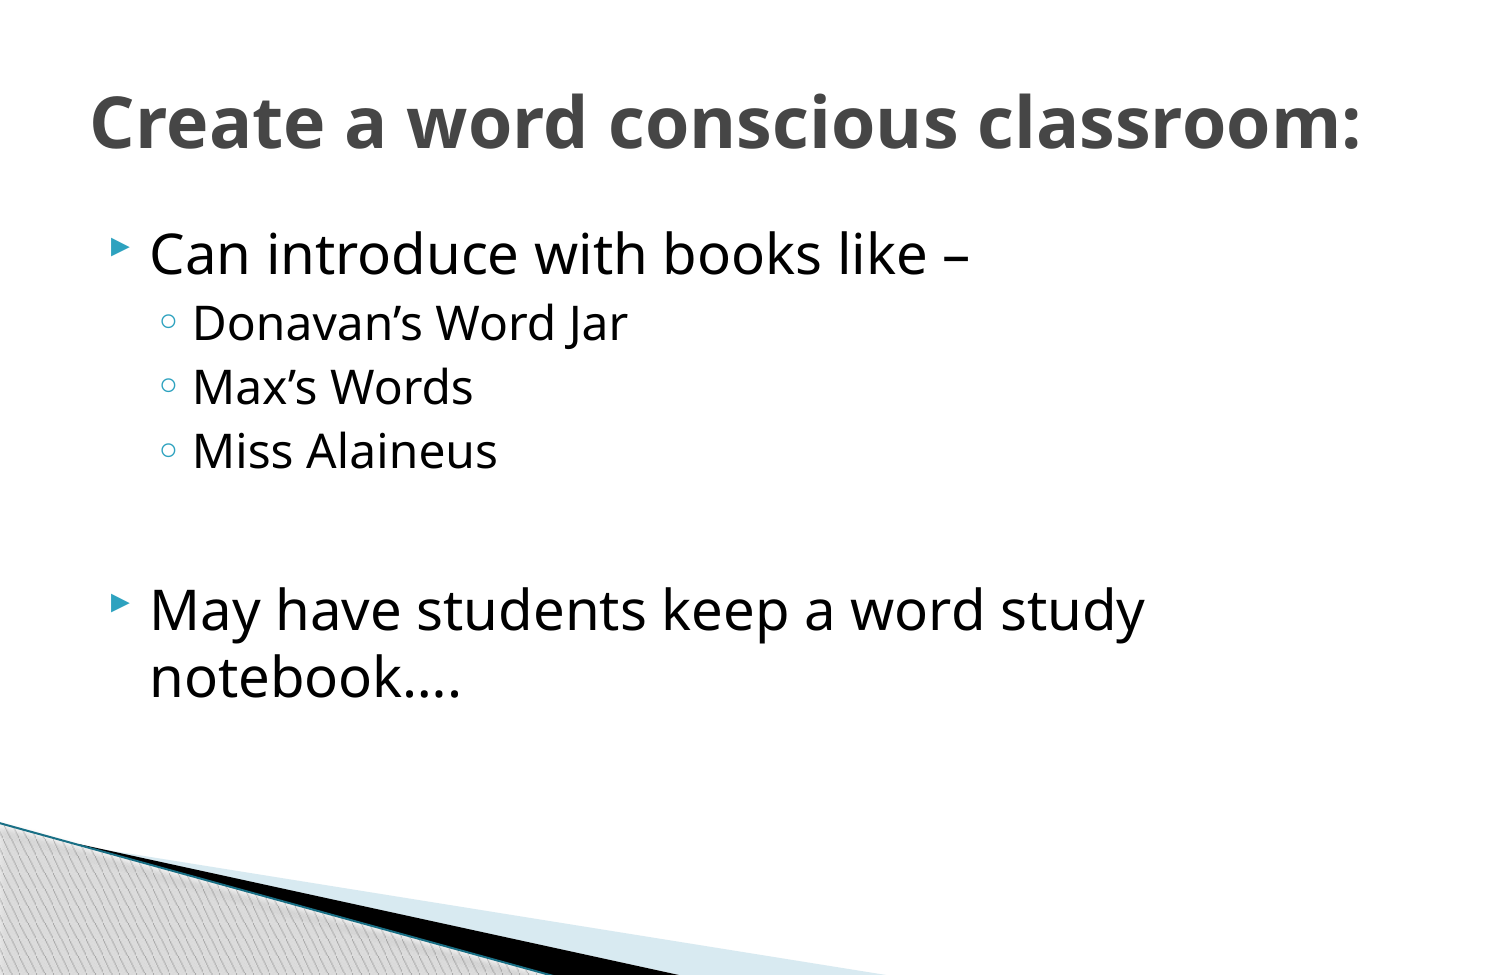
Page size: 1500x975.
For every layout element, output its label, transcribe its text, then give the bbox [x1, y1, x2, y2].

list Can introduce with books like – Donavan’s Word Jar Max’s Words Miss Alaineus May have students keep a word study notebook…. [74, 210, 1426, 855]
title Create a word conscious classroom: [75, 39, 1425, 202]
